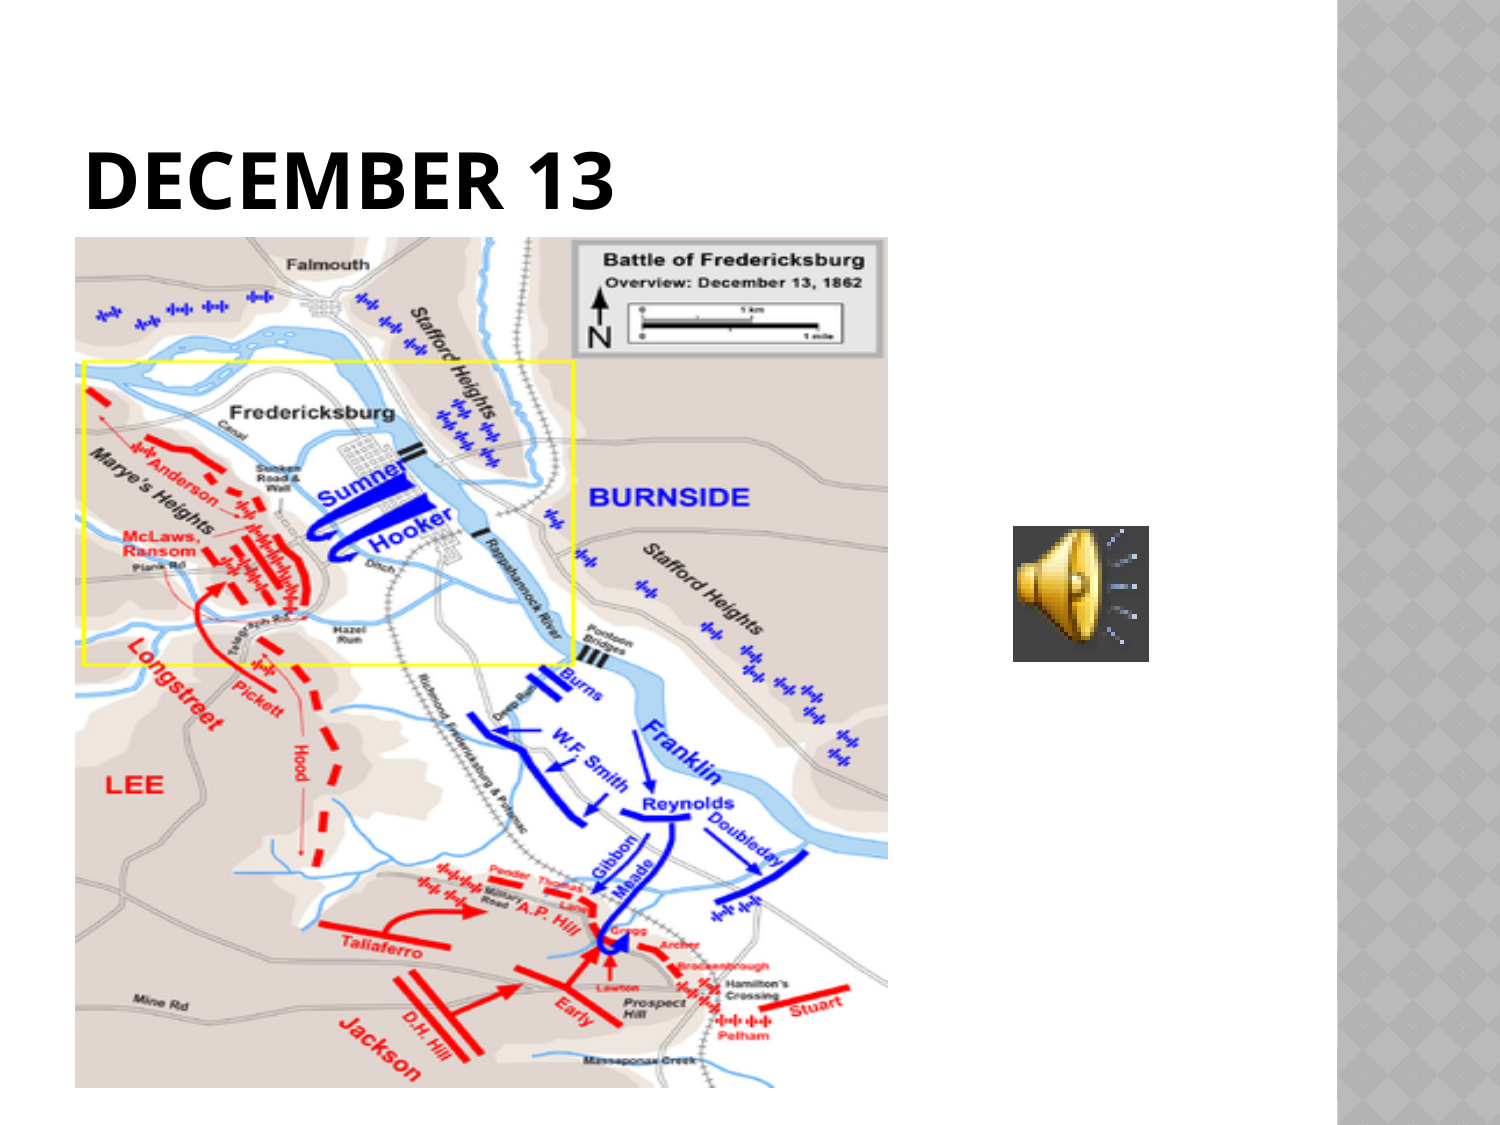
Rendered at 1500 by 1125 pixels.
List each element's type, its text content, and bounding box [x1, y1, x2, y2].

picture [1011, 524, 1151, 663]
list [74, 237, 888, 1088]
title December 13 [75, 52, 1263, 225]
